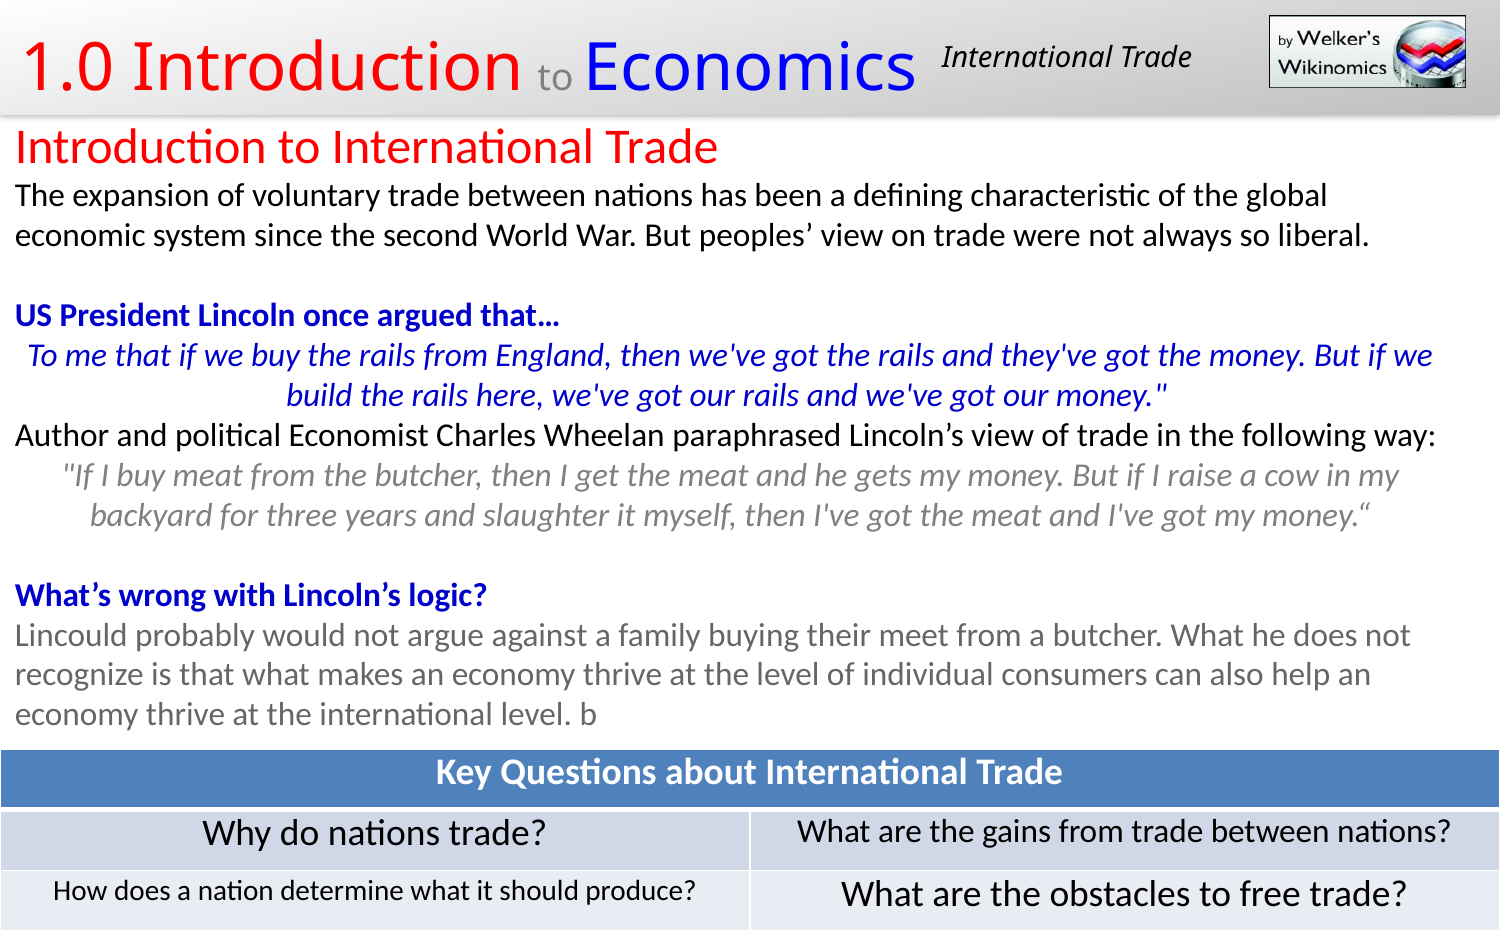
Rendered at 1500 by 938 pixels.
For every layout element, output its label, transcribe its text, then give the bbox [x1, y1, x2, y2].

table_cell How does a nation determine what it should produce? [1, 871, 749, 930]
text_box International Trade [829, 30, 1313, 81]
text_box Introduction to International Trade The expansion of voluntary trade between nations has been a defining characteristic of the global economic system since the second World War. But peoples’ view on trade were not always so liberal. US President Lincoln once argued that… To me that if we buy the rails from England, then we've got the rails and they've got the money. But if we build the rails here, we've got our rails and we've got our money." Author and political Economist Charles Wheelan paraphrased Lincoln’s view of trade in the following way: "If I buy meat from the butcher, then I get the meat and he gets my money. But if I raise a cow in my backyard for three years and slaughter it myself, then I've got the meat and I've got my money.“ What’s wrong with Lincoln’s logic? Lincould probably would not argue against a family buying their meet from a butcher. What he does not recognize is that what makes an economy thrive at the level of individual consumers can also help an economy thrive at the international level. b [0, 106, 1463, 740]
table_cell Why do nations trade? [1, 812, 749, 870]
table_cell What are the obstacles to free trade? [751, 871, 1499, 930]
picture [1269, 15, 1466, 88]
table_header Key Questions about International Trade [1, 750, 1499, 807]
table_cell What are the gains from trade between nations? [751, 812, 1499, 870]
